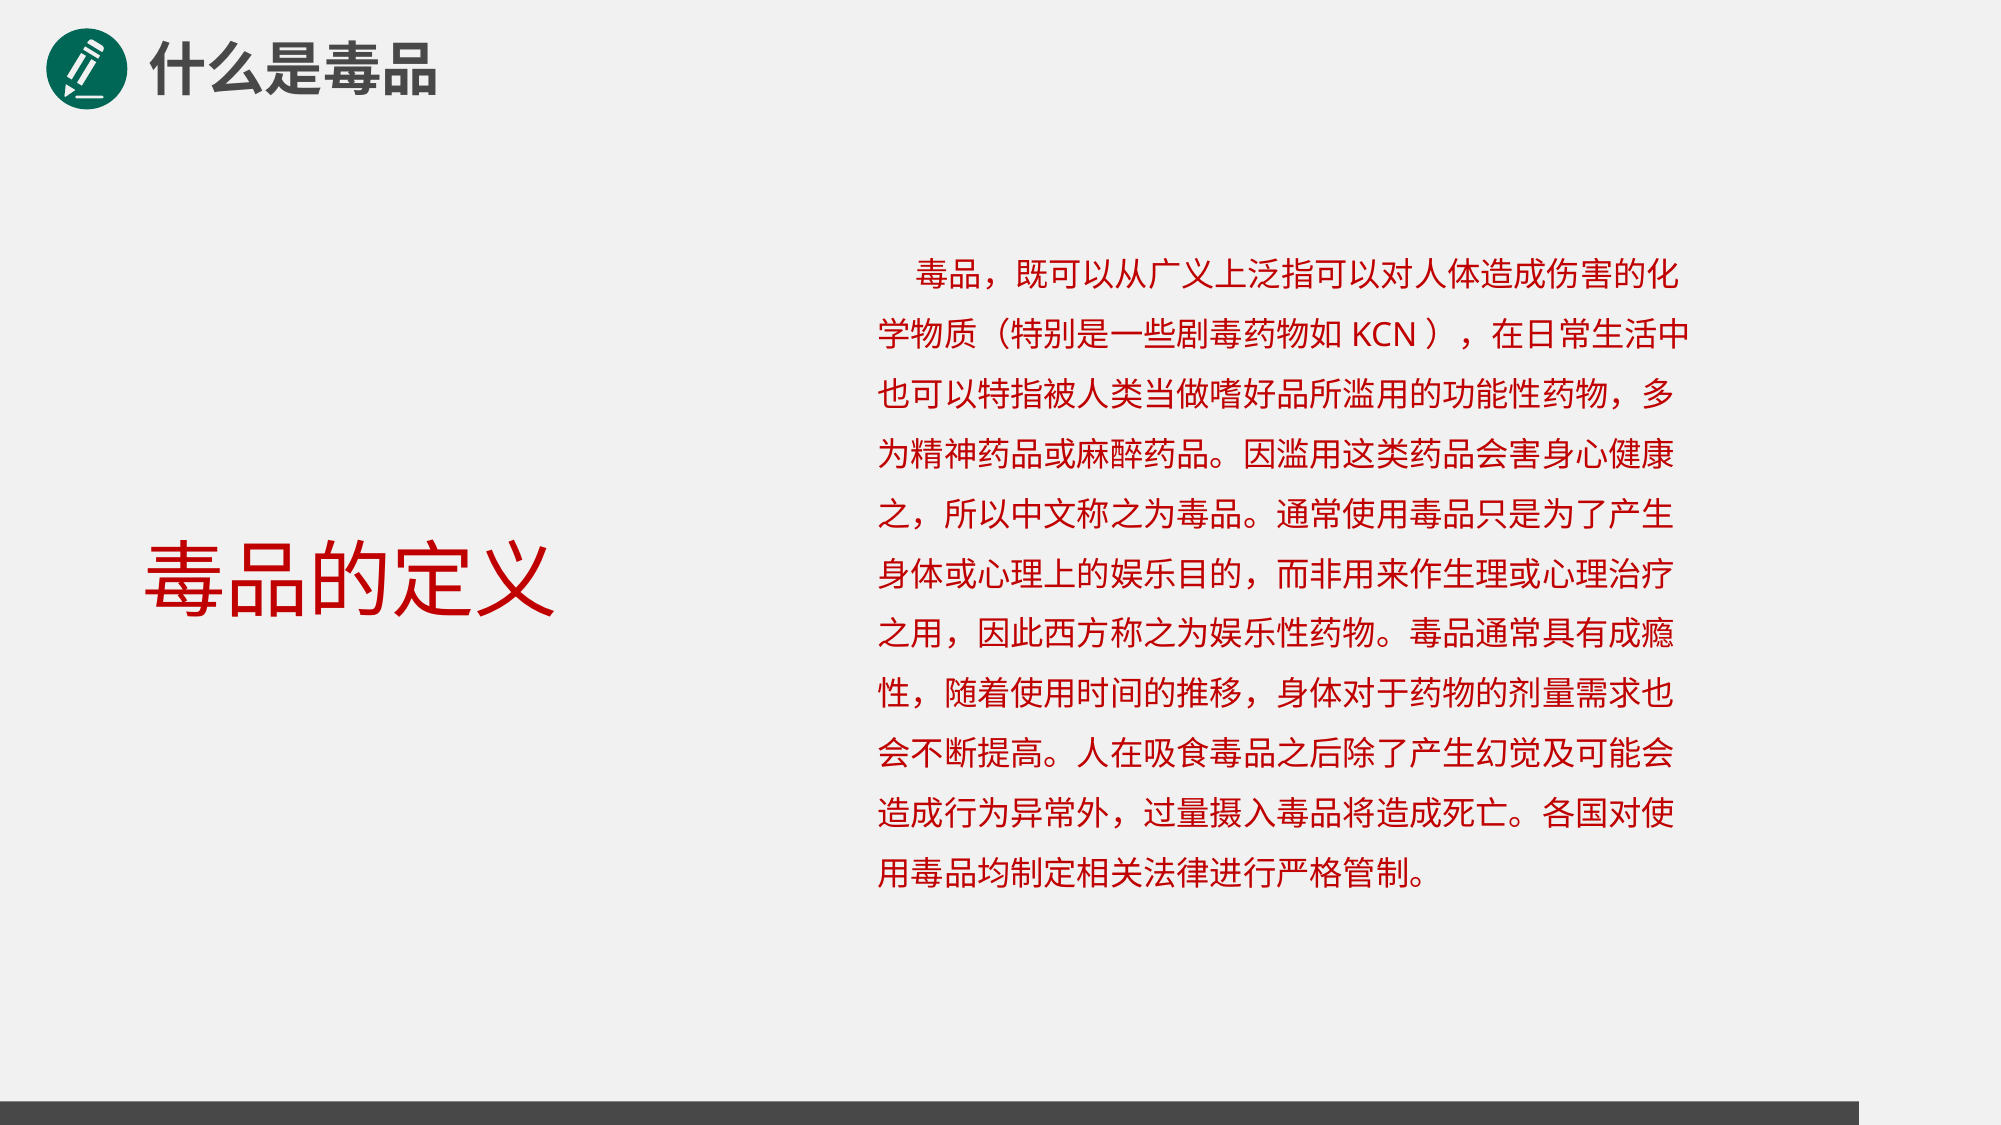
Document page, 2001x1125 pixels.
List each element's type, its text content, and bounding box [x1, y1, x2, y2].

text_box 毒品，既可以从广义上泛指可以对人体造成伤害的化学物质（特别是一些剧毒药物如KCN），在日常生活中也可以特指被人类当做嗜好品所滥用的功能性药物，多为精神药品或麻醉药品。因滥用这类药品会害身心健康之，所以中文称之为毒品。通常使用毒品只是为了产生身体或心理上的娱乐目的，而非用来作生理或心理治疗之用，因此西方称之为娱乐性药物。毒品通常具有成瘾性，随着使用时间的推移，身体对于药物的剂量需求也会不断提高。人在吸食毒品之后除了产生幻觉及可能会造成行为异常外，过量摄入毒品将造成死亡。各国对使用毒品均制定相关法律进行严格管制。 [877, 233, 1695, 892]
text_box 毒品的定义 [127, 519, 607, 635]
picture [0, 0, 2001, 1125]
text_box 什么是毒品 [133, 24, 961, 110]
text_box [46, 28, 128, 110]
